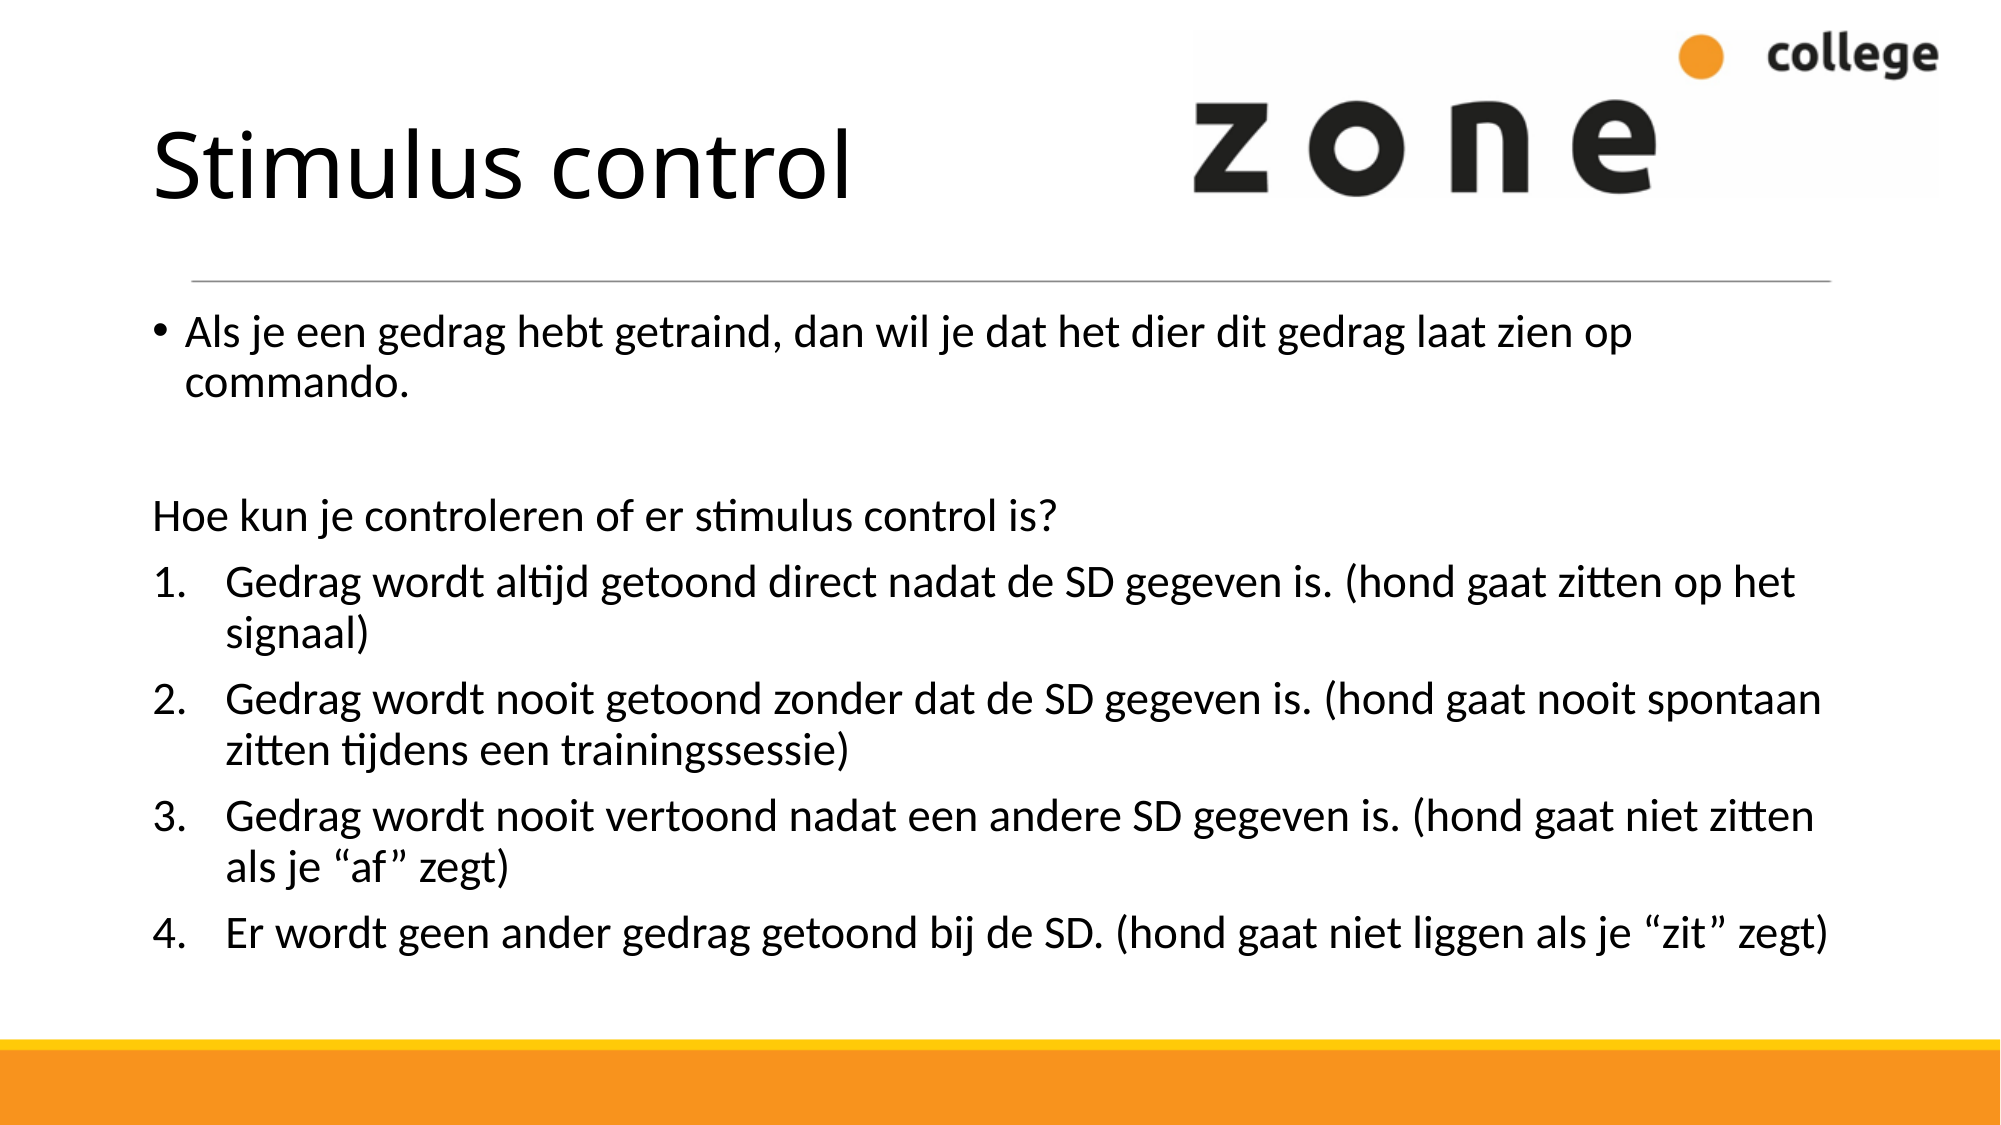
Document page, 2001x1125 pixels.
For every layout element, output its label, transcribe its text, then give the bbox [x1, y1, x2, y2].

list Als je een gedrag hebt getraind, dan wil je dat het dier dit gedrag laat zien op commando. Hoe kun je controleren of er stimulus control is? Gedrag wordt altijd getoond direct nadat de SD gegeven is. (hond gaat zitten op het signaal) Gedrag wordt nooit getoond zonder dat de SD gegeven is. (hond gaat nooit spontaan zitten tijdens een trainingssessie) Gedrag wordt nooit vertoond nadat een andere SD gegeven is. (hond gaat niet zitten als je “af” zegt) Er wordt geen ander gedrag getoond bij de SD. (hond gaat niet liggen als je “zit” zegt) [137, 299, 1863, 1014]
title Stimulus control [137, 59, 1863, 278]
picture [0, 0, 2001, 1125]
